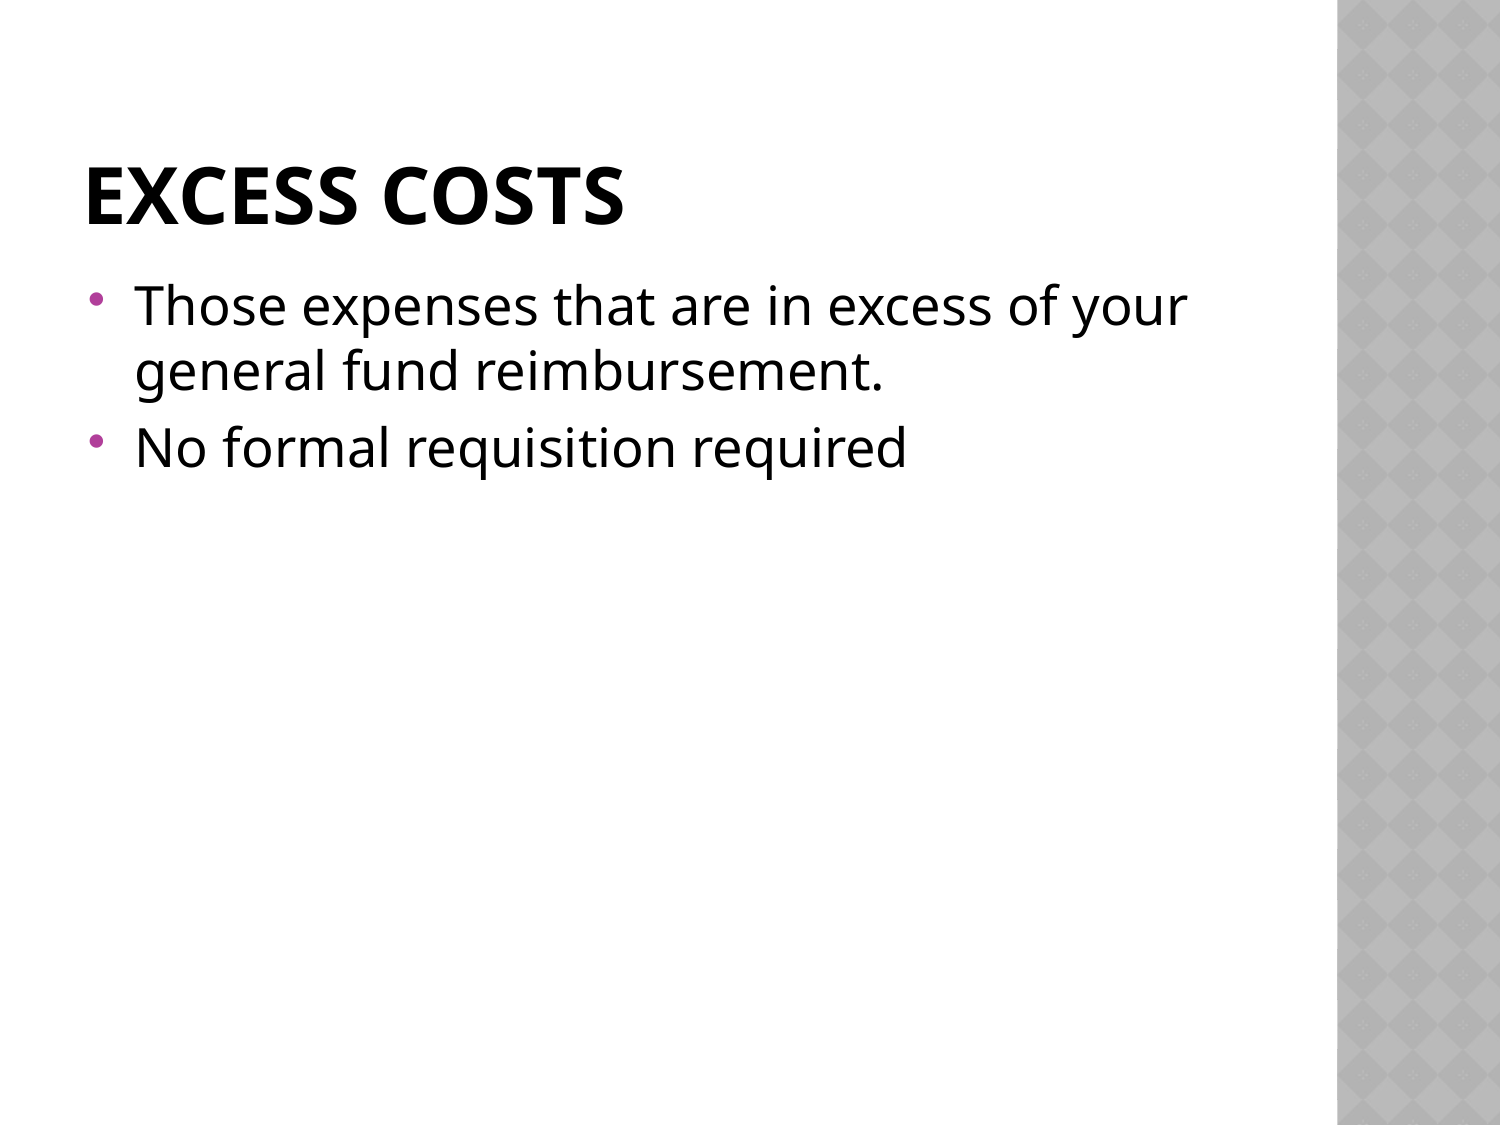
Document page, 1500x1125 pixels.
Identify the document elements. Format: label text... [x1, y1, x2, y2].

title Excess Costs [75, 52, 1263, 240]
list Those expenses that are in excess of your general fund reimbursement. No formal requisition required [75, 264, 1263, 1059]
